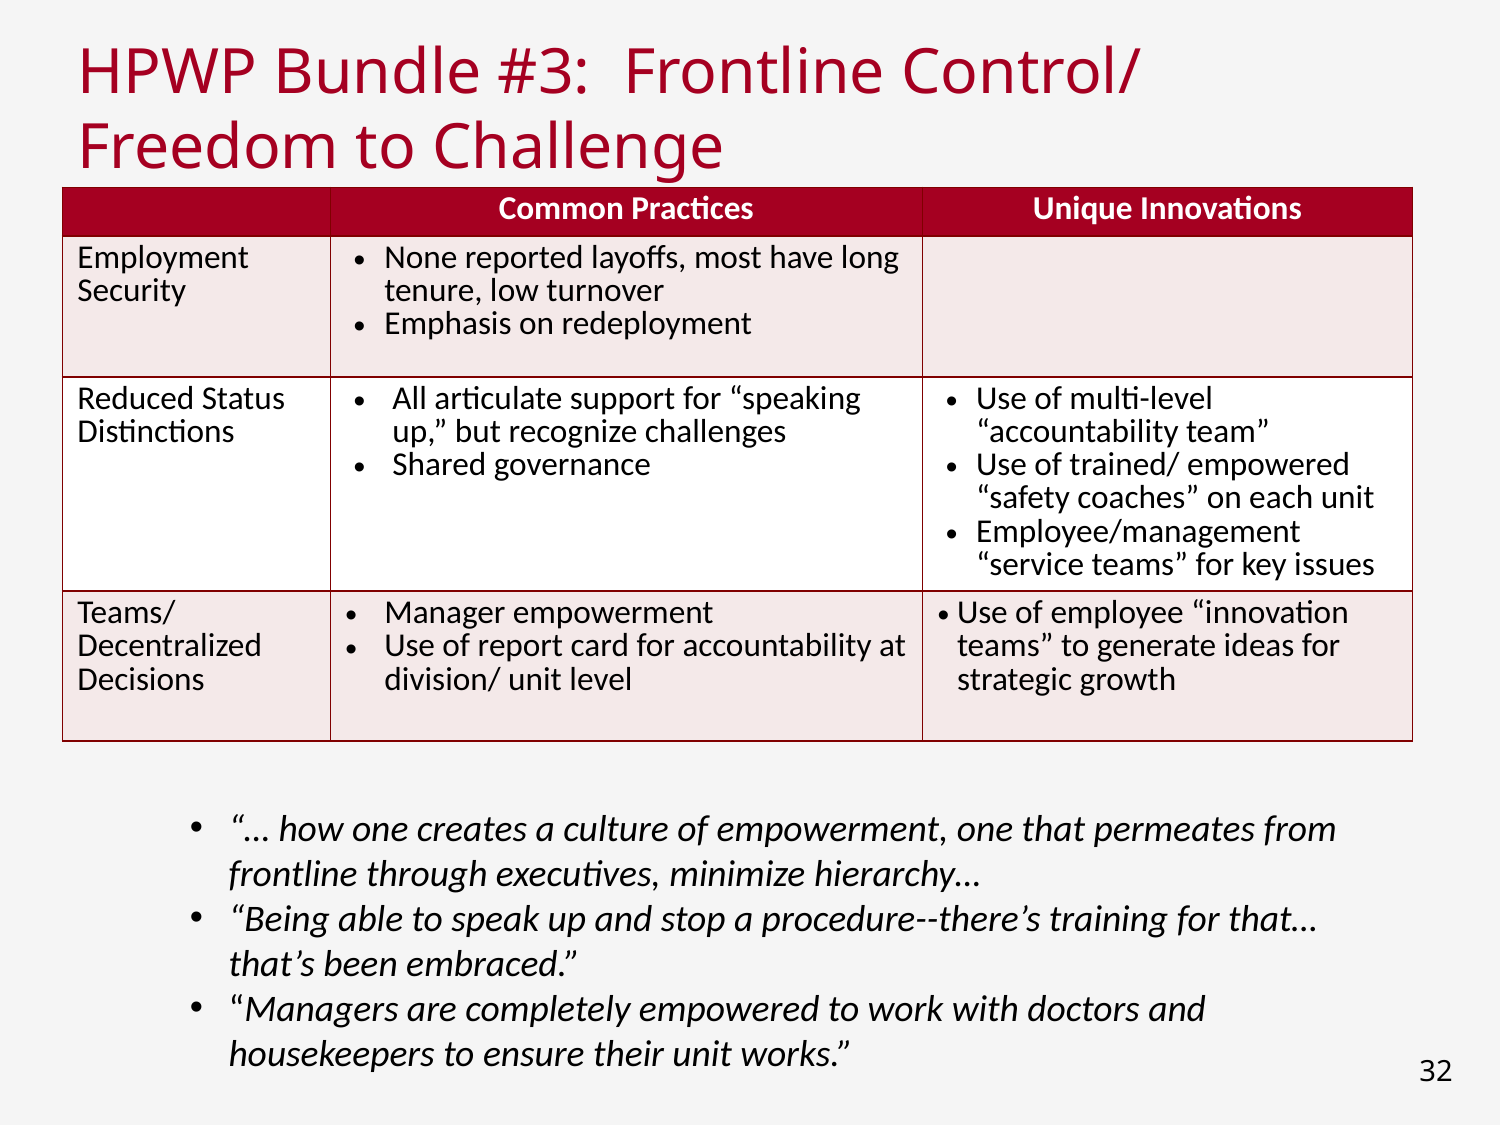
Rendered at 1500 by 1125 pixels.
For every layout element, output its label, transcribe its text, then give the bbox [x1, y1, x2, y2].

table_cell Teams/ Decentralized Decisions [63, 592, 330, 740]
table_header Unique Innovations [923, 188, 1412, 235]
title HPWP Bundle #3: Frontline Control/ Freedom to Challenge [62, 37, 1426, 176]
table_cell Manager empowerment Use of report card for accountability at division/ unit level [331, 592, 922, 740]
table_cell All articulate support for “speaking up,” but recognize challenges Shared governance [331, 378, 922, 590]
slide_number 32 [1154, 1023, 1468, 1100]
table_cell Use of employee “innovation teams” to generate ideas for strategic growth [923, 592, 1412, 740]
text_box “… how one creates a culture of empowerment, one that permeates from frontline through executives, minimize hierarchy… “Being able to speak up and stop a procedure--there’s training for that…that’s been embraced.” “Managers are completely empowered to work with doctors and housekeepers to ensure their unit works.” [174, 796, 1400, 1082]
table_header [63, 188, 330, 235]
table_cell Use of multi-level “accountability team” Use of trained/ empowered “safety coaches” on each unit Employee/management “service teams” for key issues [923, 378, 1412, 590]
table_cell Reduced Status Distinctions [63, 378, 330, 590]
table_cell None reported layoffs, most have long tenure, low turnover Emphasis on redeployment [331, 237, 922, 376]
table_cell [923, 237, 1412, 376]
table_header Common Practices [331, 188, 922, 235]
table_cell Employment Security [63, 237, 330, 376]
